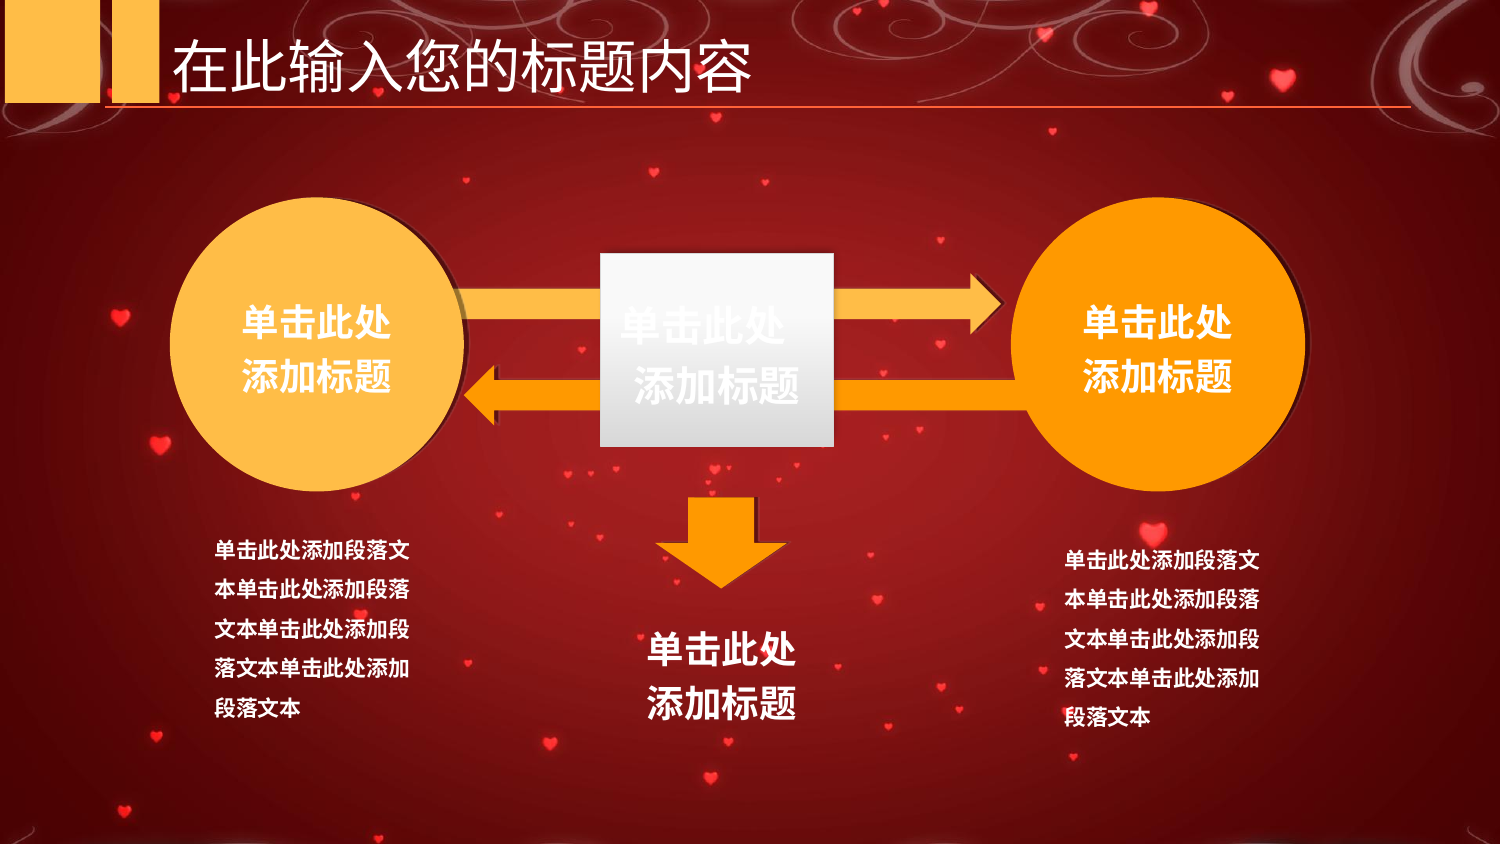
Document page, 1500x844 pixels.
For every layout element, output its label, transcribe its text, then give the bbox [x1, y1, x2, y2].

picture [0, 0, 1500, 844]
text_box [840, 273, 1001, 335]
text_box 单击此处 添加标题 [631, 609, 817, 732]
text_box [840, 380, 1026, 411]
text_box 单击此处添加标题 [169, 197, 464, 492]
text_box [463, 364, 600, 426]
text_box [655, 497, 788, 589]
text_box 单击此处 添加标题 [600, 253, 834, 446]
text_box 单击此处添加段落文本单击此处添加段落文本单击此处添加段落文本单击此处添加段落文本 [1049, 526, 1294, 738]
text_box 单击此处添加标题 [1010, 197, 1306, 492]
text_box [462, 288, 600, 320]
text_box 单击此处添加段落文本单击此处添加段落文本单击此处添加段落文本单击此处添加段落文本 [199, 516, 443, 728]
text_box 在此输入您的标题内容 [156, 22, 793, 108]
